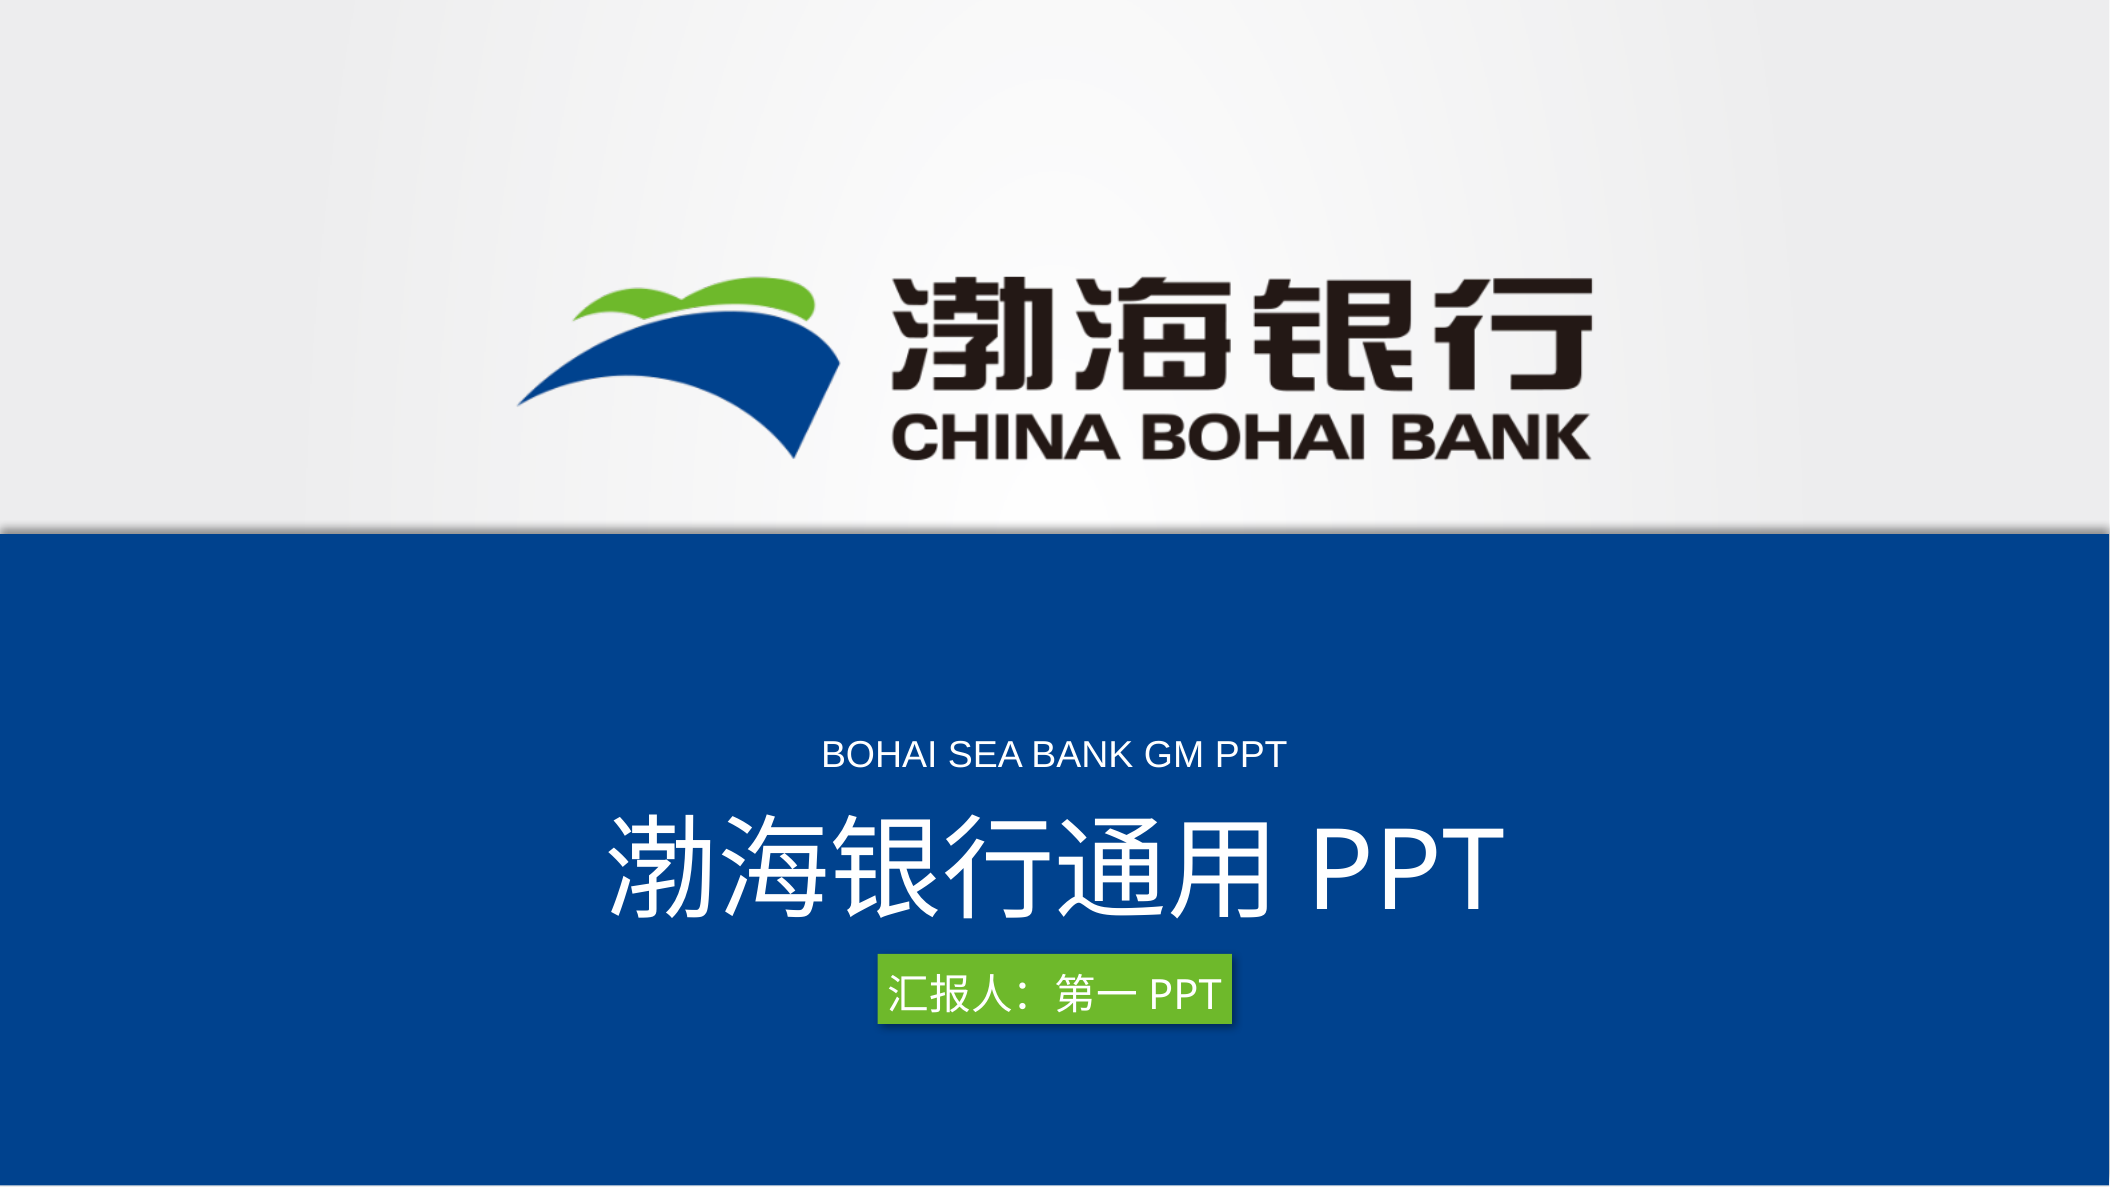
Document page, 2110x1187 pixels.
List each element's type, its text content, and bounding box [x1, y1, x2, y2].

picture [0, 0, 2110, 533]
text_box [0, 533, 2110, 1186]
text_box BOHAI SEA BANK GM PPT [504, 723, 1605, 783]
text_box 渤海银行通用PPT [411, 789, 1699, 940]
text_box [877, 953, 1233, 960]
text_box 汇报人：第一PPT [833, 960, 1277, 1026]
